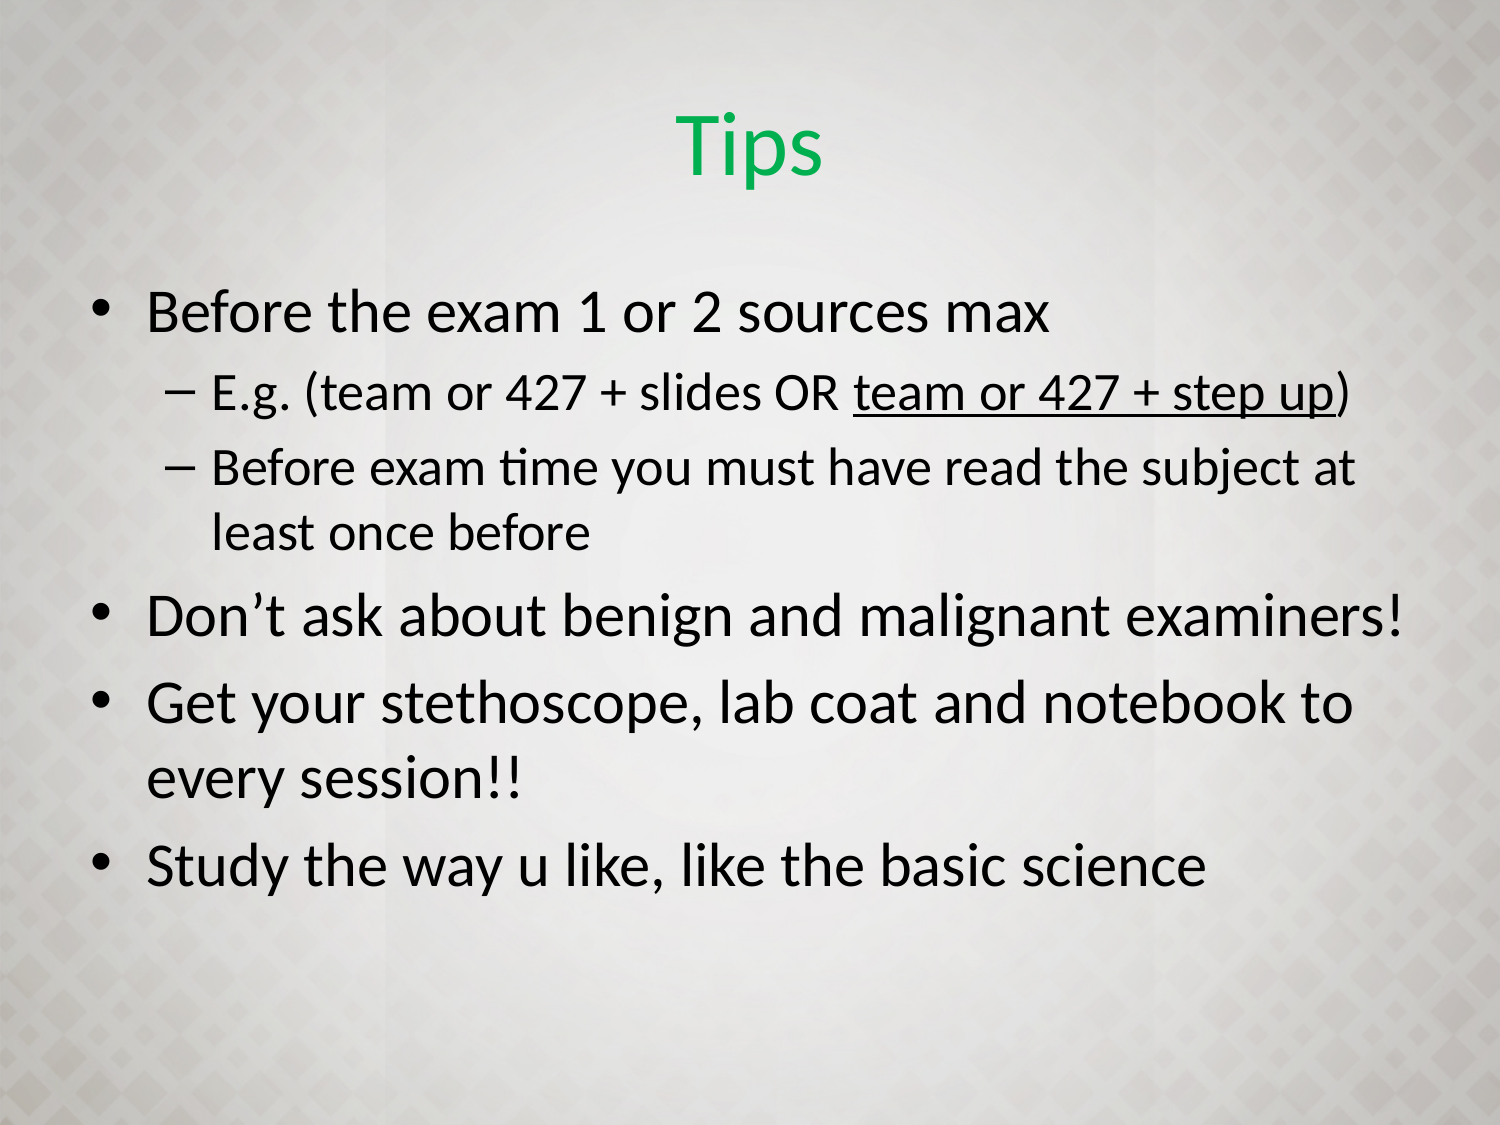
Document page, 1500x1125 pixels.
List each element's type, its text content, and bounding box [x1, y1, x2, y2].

list Before the exam 1 or 2 sources max E.g. (team or 427 + slides OR team or 427 + step up) Before exam time you must have read the subject at least once before Don’t ask about benign and malignant examiners! Get your stethoscope, lab coat and notebook to every session!! Study the way u like, like the basic science [75, 262, 1425, 1005]
picture [0, 0, 1500, 1125]
title Tips [75, 45, 1425, 233]
